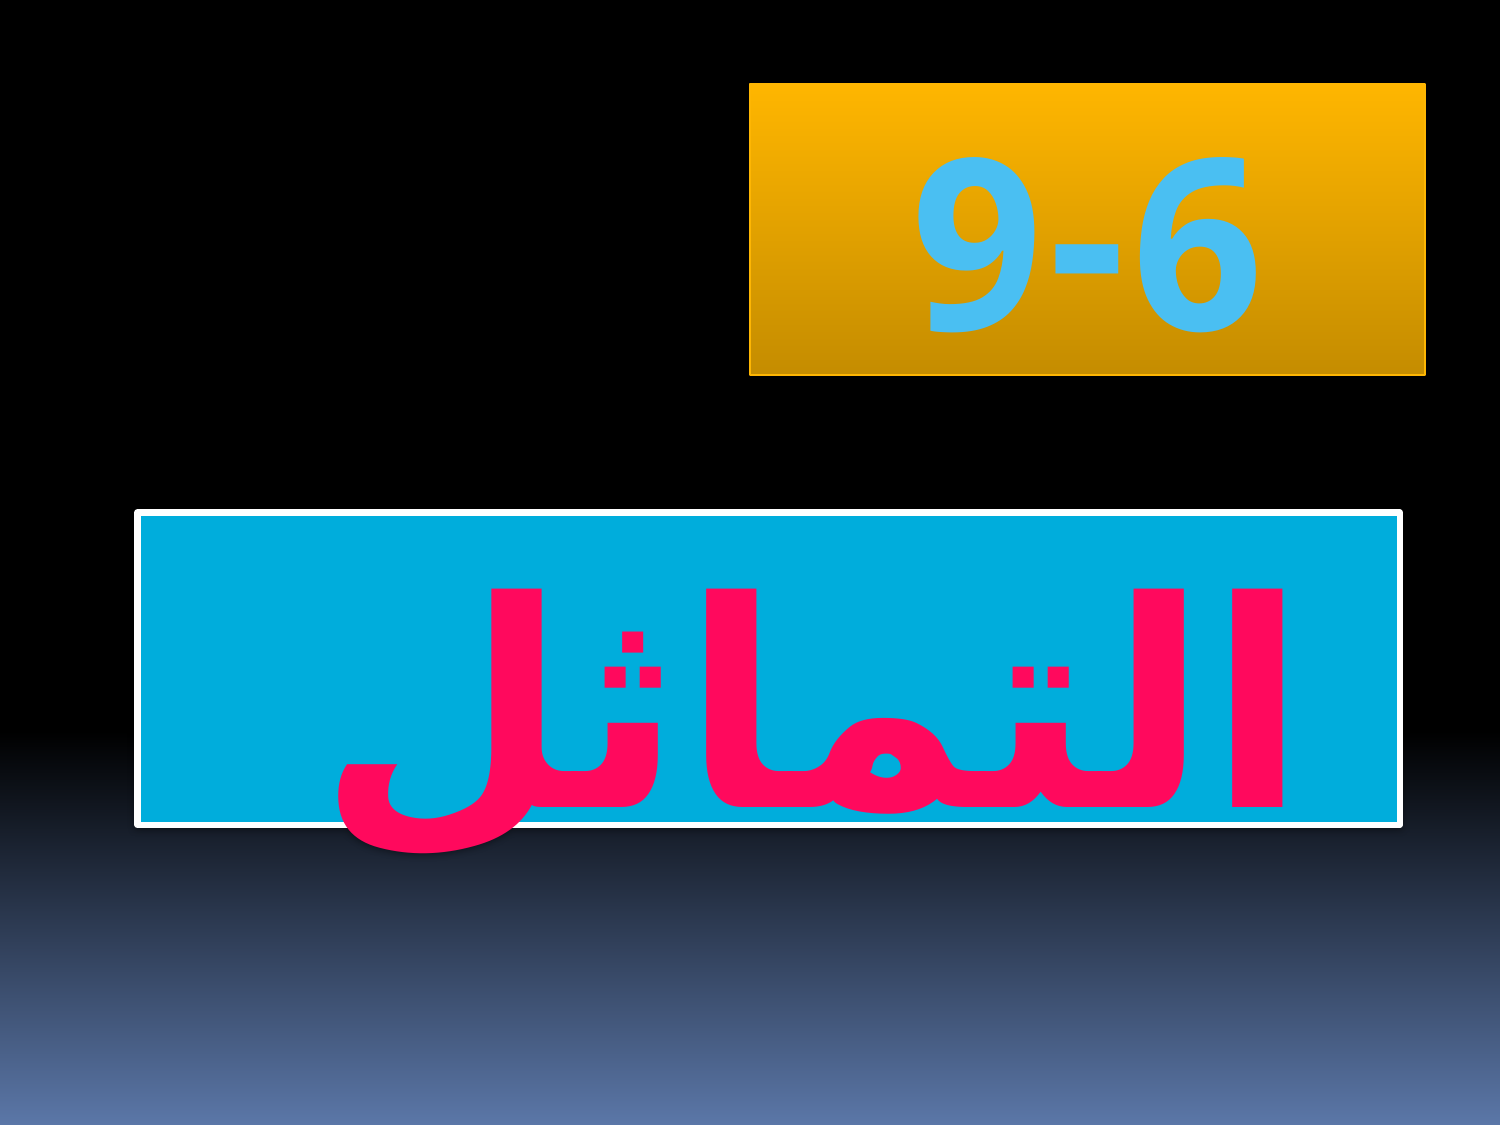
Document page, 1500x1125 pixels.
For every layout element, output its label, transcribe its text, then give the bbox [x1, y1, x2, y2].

text_box التماثل [134, 509, 1403, 828]
text_box 9-6 [749, 83, 1426, 376]
